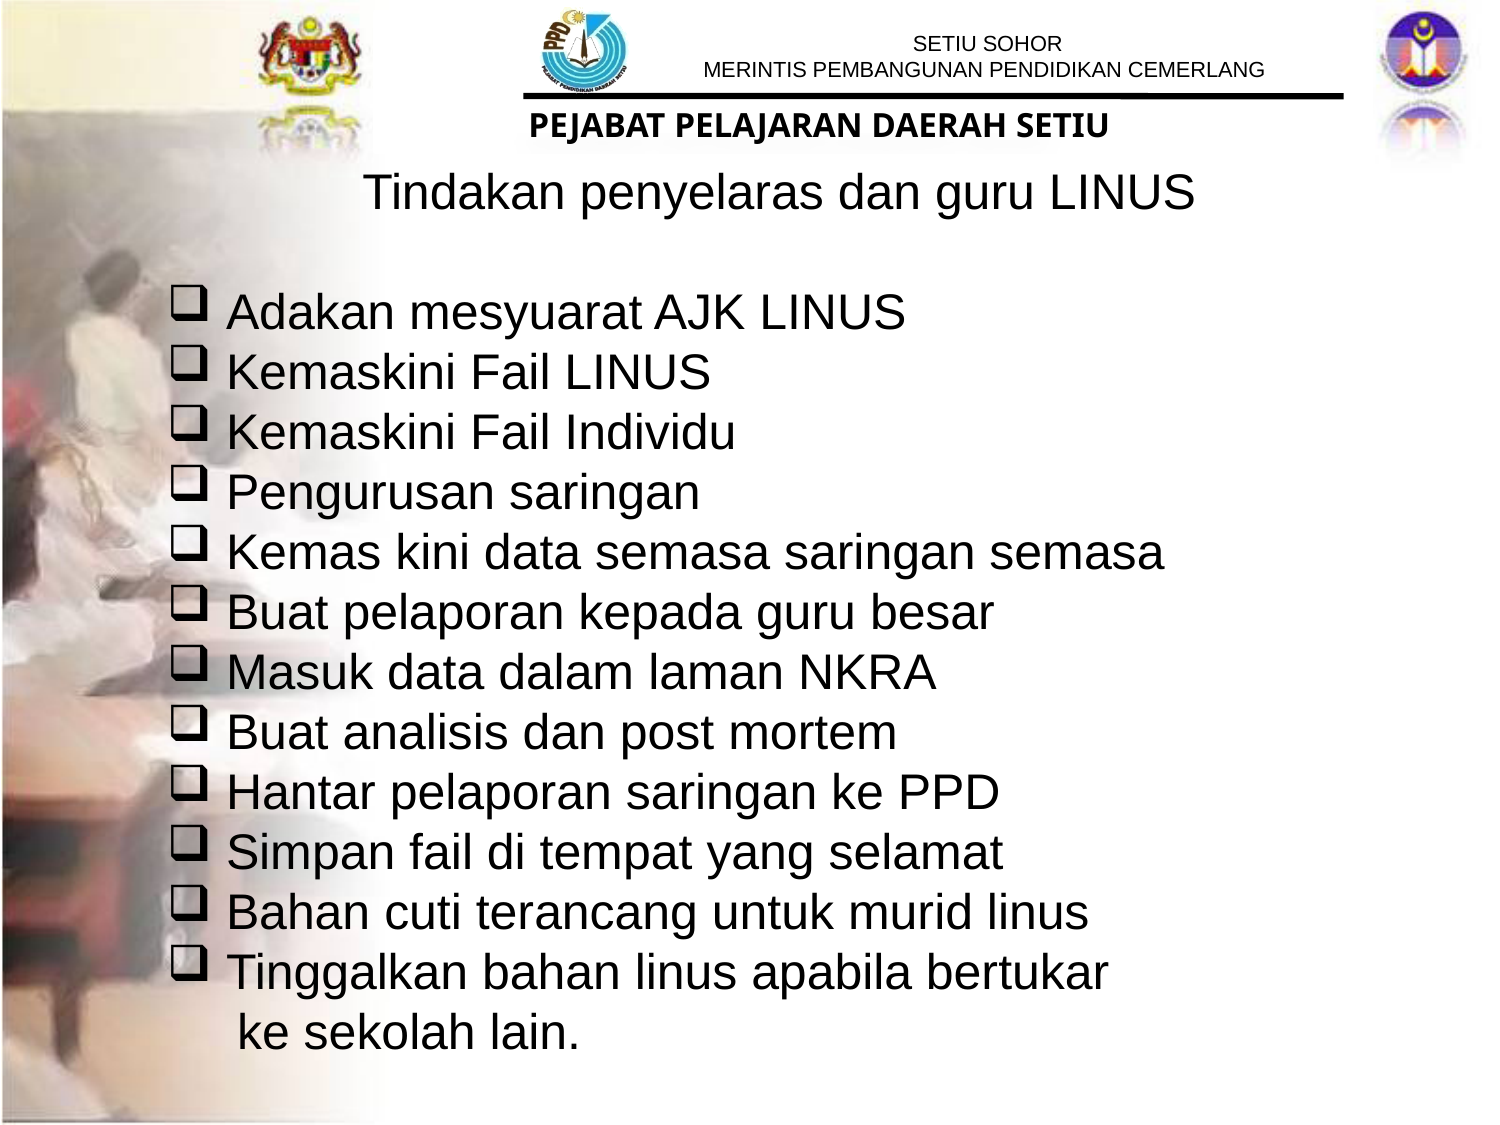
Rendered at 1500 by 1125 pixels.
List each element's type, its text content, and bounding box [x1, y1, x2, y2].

text_box Tindakan penyelaras dan guru LINUS Adakan mesyuarat AJK LINUS Kemaskini Fail LINUS Kemaskini Fail Individu Pengurusan saringan Kemas kini data semasa saringan semasa Buat pelaporan kepada guru besar Masuk data dalam laman NKRA Buat analisis dan post mortem Hantar pelaporan saringan ke PPD Simpan fail di tempat yang selamat Bahan cuti terancang untuk murid linus Tinggalkan bahan linus apabila bertukar ke sekolah lain. [152, 152, 1407, 1068]
picture [1, 0, 1500, 1125]
